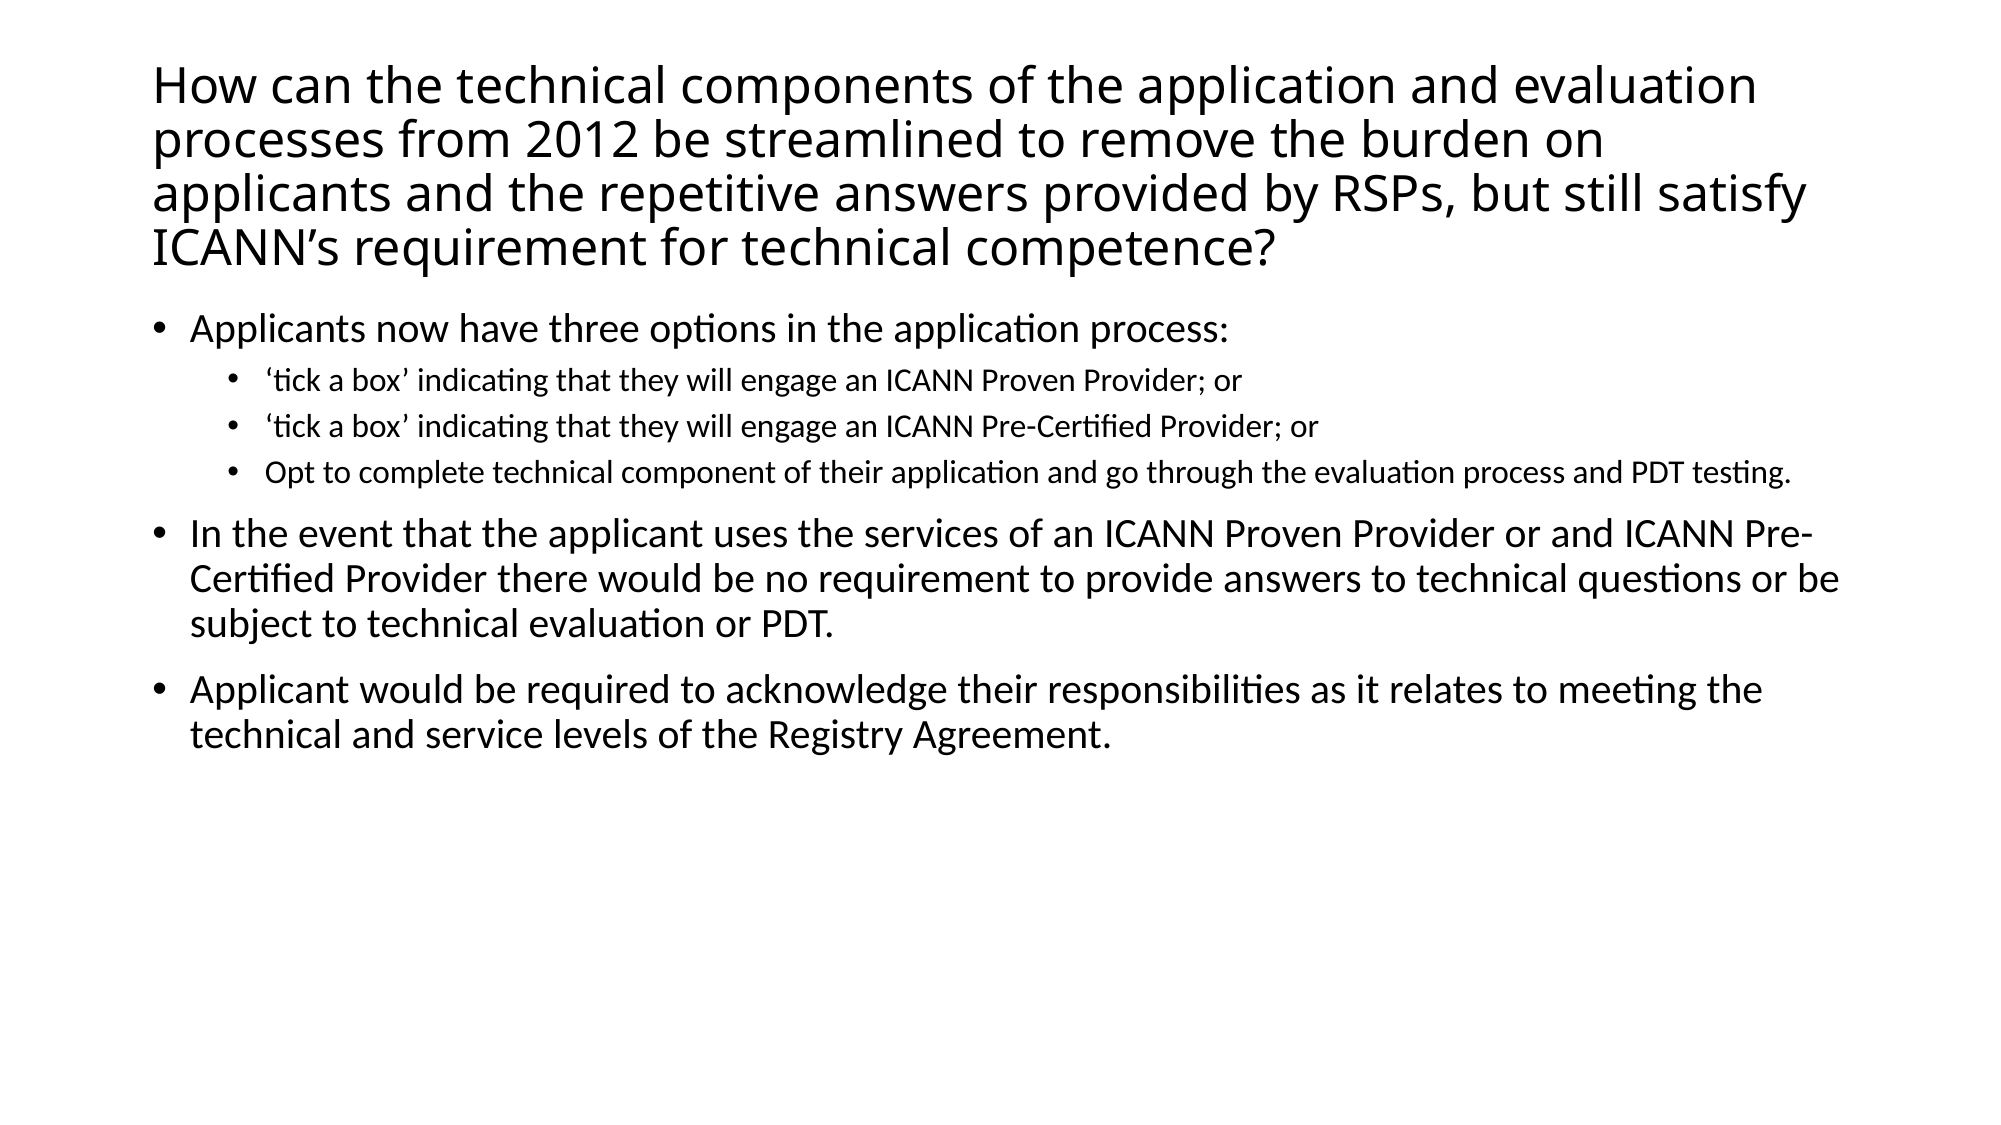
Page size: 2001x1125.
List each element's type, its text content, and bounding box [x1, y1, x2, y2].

title How can the technical components of the application and evaluation processes from 2012 be streamlined to remove the burden on applicants and the repetitive answers provided by RSPs, but still satisfy ICANN’s requirement for technical competence? [137, 59, 1863, 278]
list Applicants now have three options in the application process: ‘tick a box’ indicating that they will engage an ICANN Proven Provider; or ‘tick a box’ indicating that they will engage an ICANN Pre-Certified Provider; or Opt to complete technical component of their application and go through the evaluation process and PDT testing. In the event that the applicant uses the services of an ICANN Proven Provider or and ICANN Pre-Certified Provider there would be no requirement to provide answers to technical questions or be subject to technical evaluation or PDT. Applicant would be required to acknowledge their responsibilities as it relates to meeting the technical and service levels of the Registry Agreement. [137, 299, 1863, 1014]
